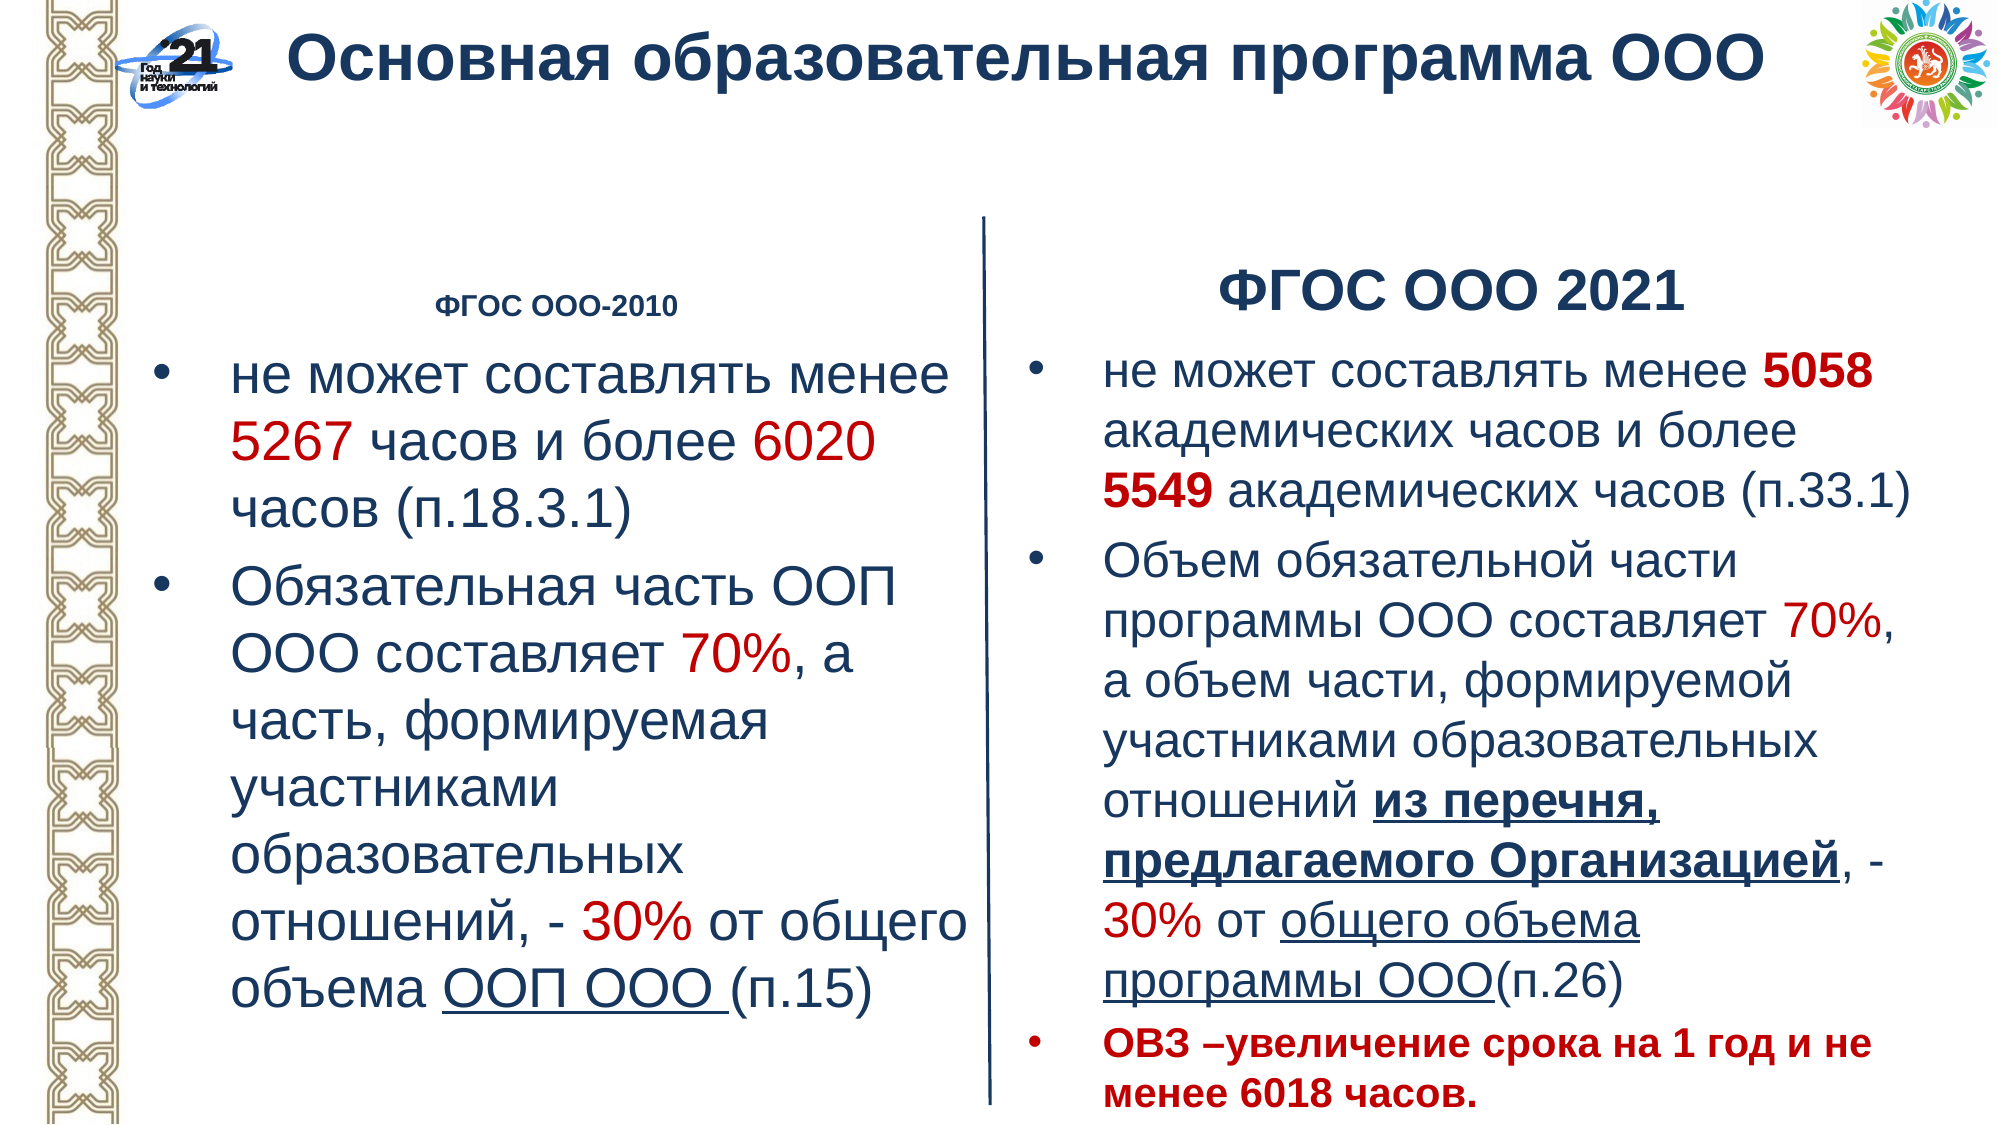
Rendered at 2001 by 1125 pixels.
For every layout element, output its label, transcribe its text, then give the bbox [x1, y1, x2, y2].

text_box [983, 216, 991, 1106]
title Основная образовательная программа ООО [258, 23, 1796, 85]
picture [0, 0, 2001, 1125]
list ФГОС ООО-2010 [137, 216, 981, 329]
list не может составлять менее 5058 академических часов и более 5549 академических часов (п.33.1) Объем обязательной части программы ООО составляет 70%, а объем части, формируемой участниками образовательных отношений из перечня, предлагаемого Организацией, - 30% от общего объема программы ООО(п.26) ОВЗ –увеличение срока на 1 год и не менее 6018 часов. [1012, 329, 1930, 1125]
list не может составлять менее 5267 часов и более 6020 часов (п.18.3.1) Обязательная часть ООП ООО составляет 70%, а часть, формируемая участниками образовательных отношений, - 30% от общего объема ООП ООО (п.15) [137, 329, 978, 1052]
list ФГОС ООО 2021 [1027, 237, 1878, 329]
